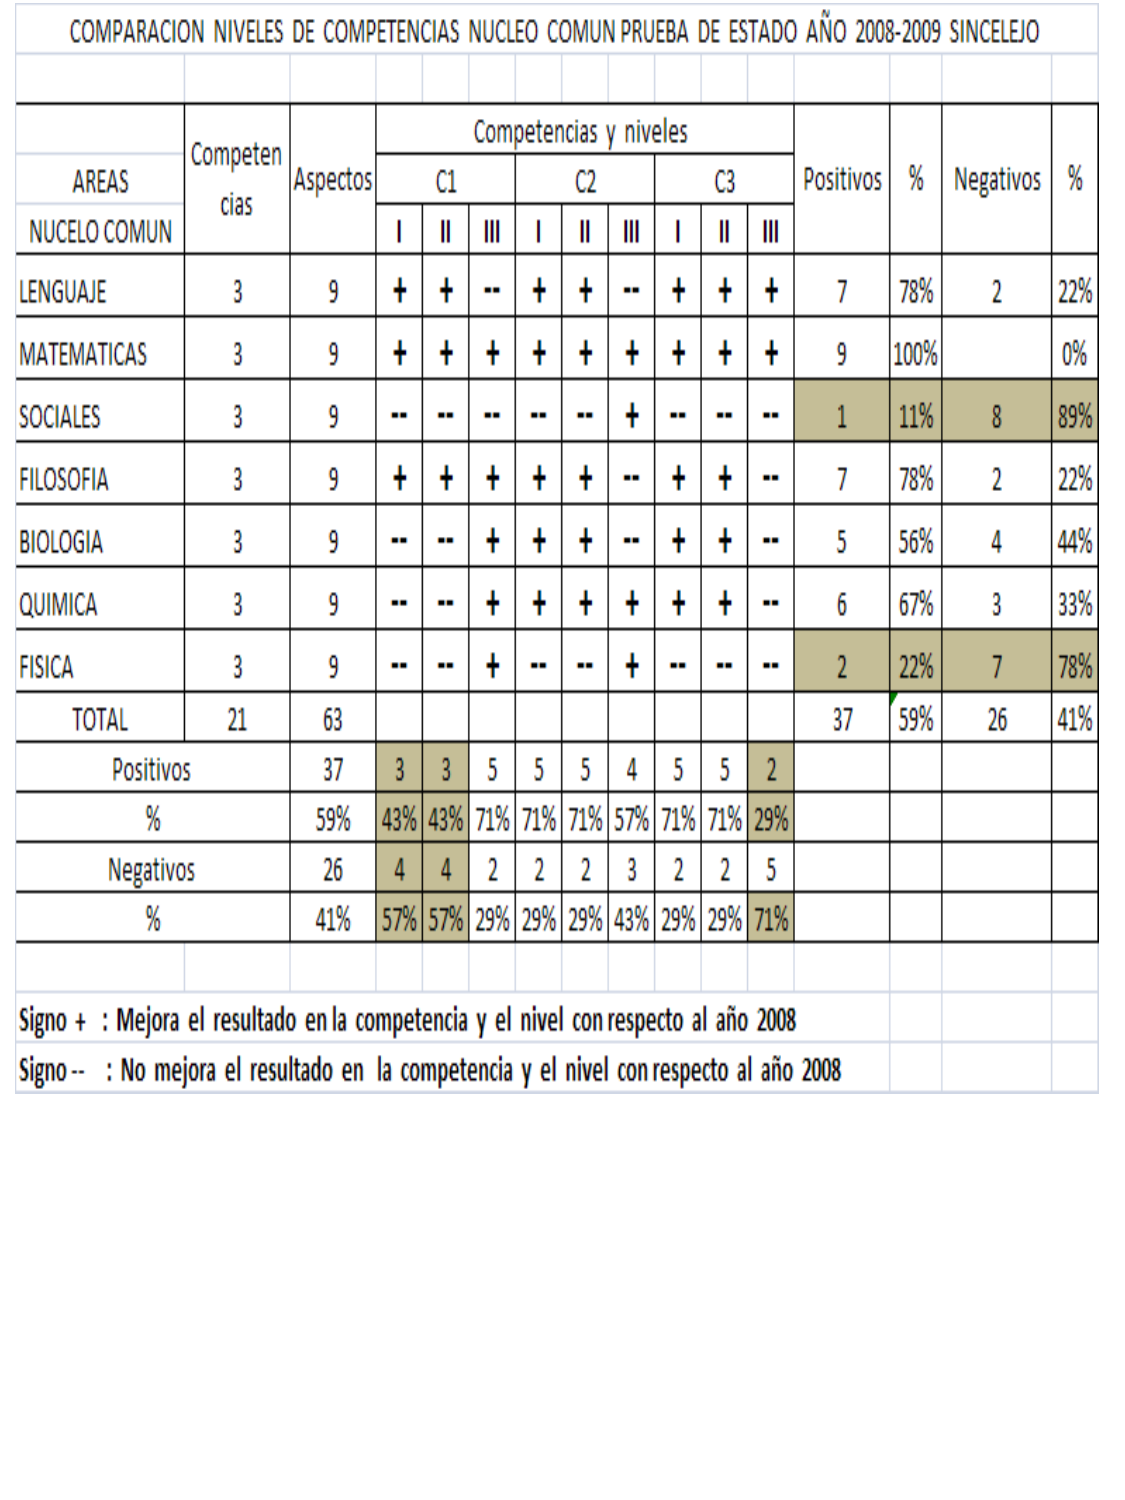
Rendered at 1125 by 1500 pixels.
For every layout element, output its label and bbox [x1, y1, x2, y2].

picture [15, 3, 1099, 1094]
